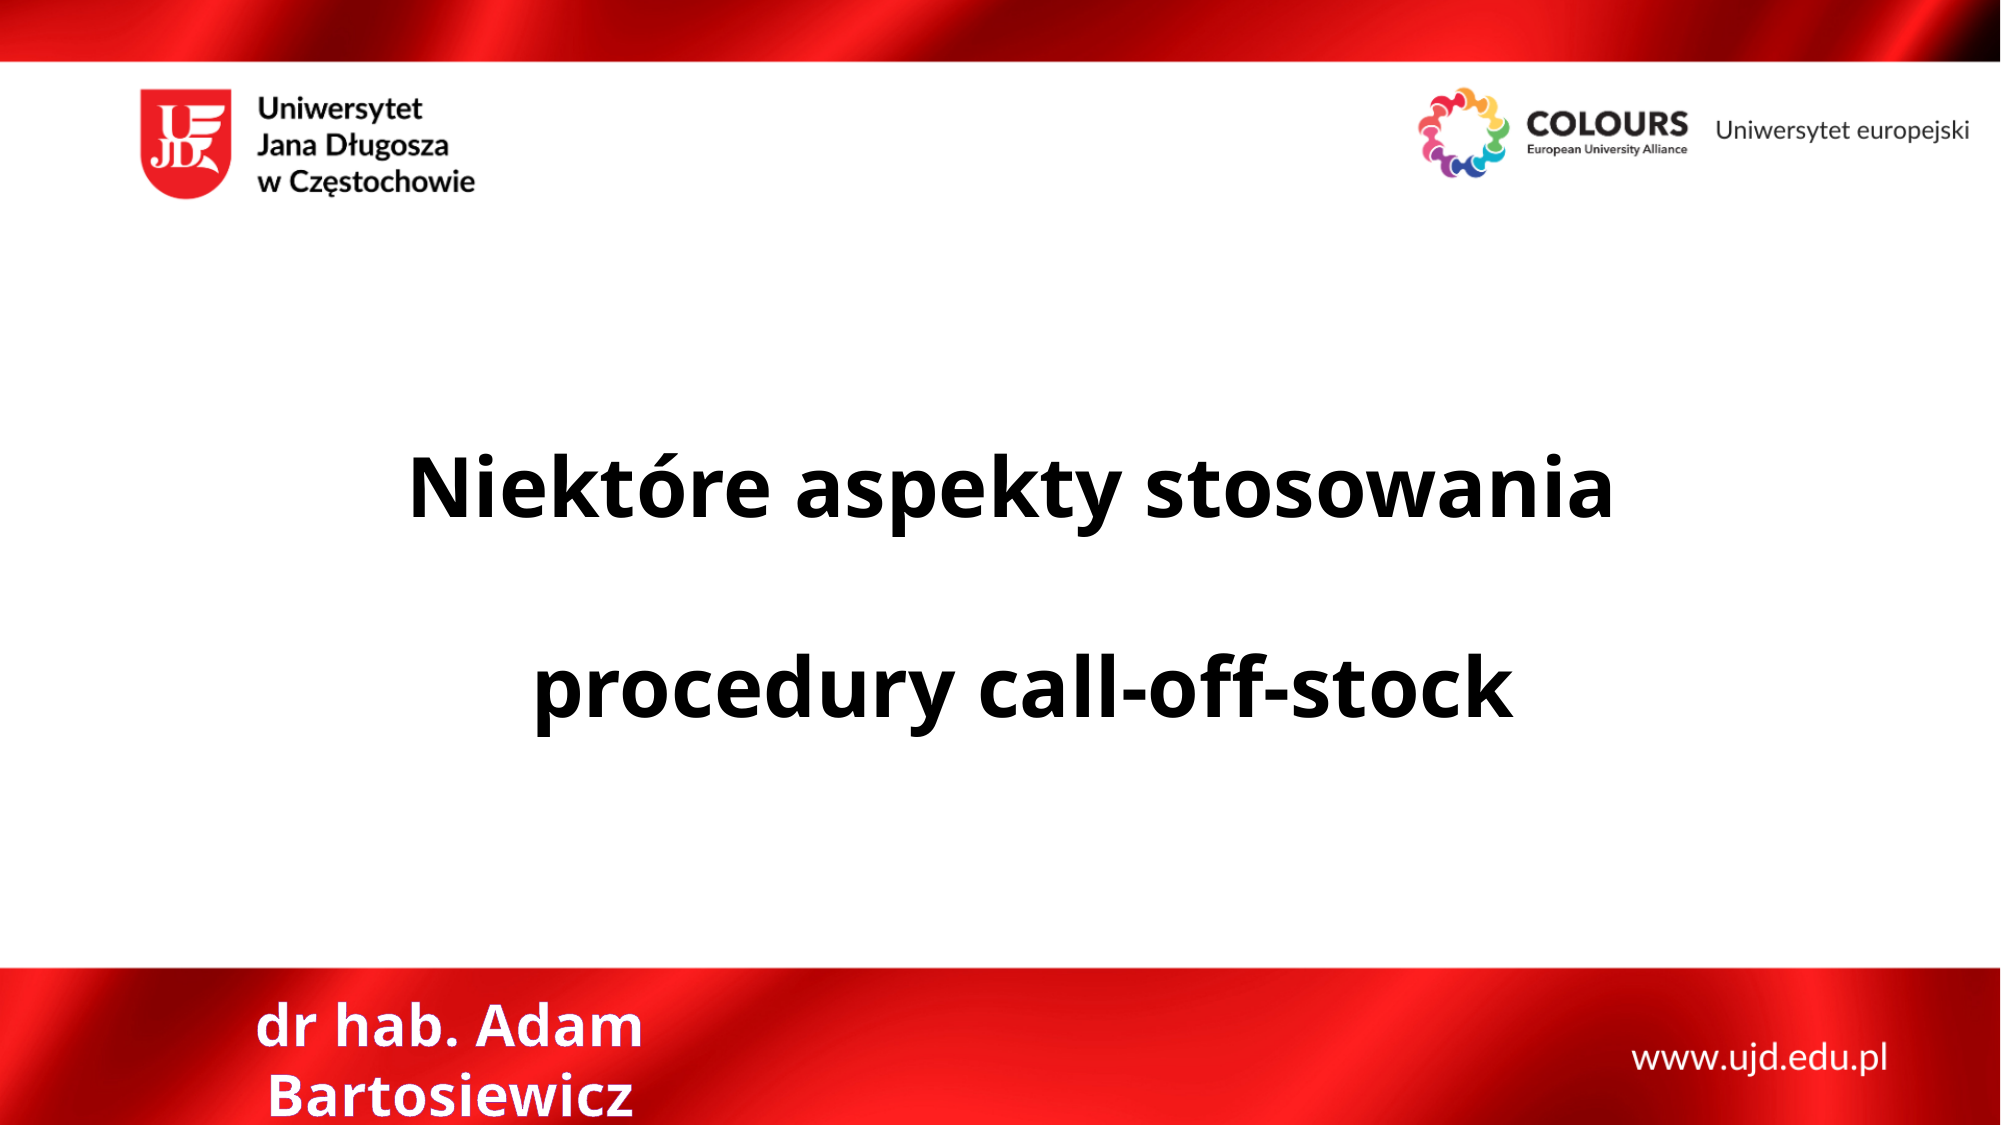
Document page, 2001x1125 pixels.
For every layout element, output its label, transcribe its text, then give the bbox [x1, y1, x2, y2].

text_box dr hab. Adam Bartosiewicz [79, 980, 820, 1125]
text_box Niektóre aspekty stosowania procedury call-off-stock [159, 251, 1887, 742]
picture [0, 0, 2001, 1125]
